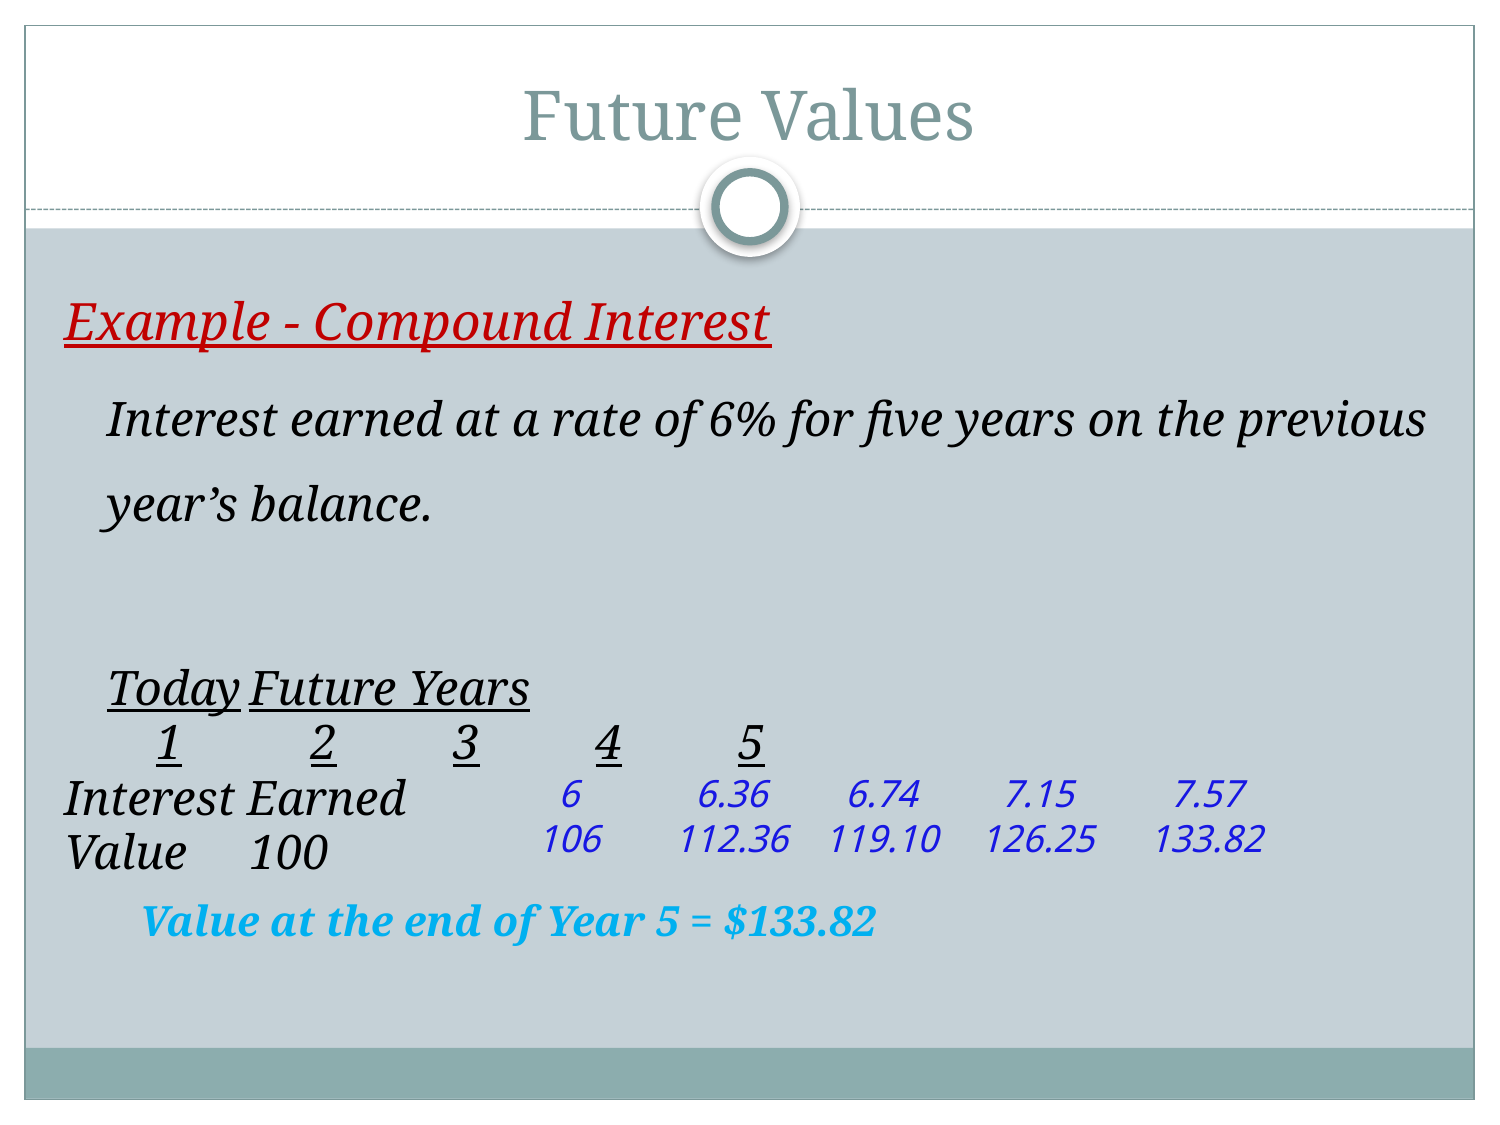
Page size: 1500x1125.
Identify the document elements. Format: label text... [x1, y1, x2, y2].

text_box 6.74 119.10 [787, 762, 950, 868]
text_box 6.36 112.36 [637, 762, 787, 868]
text_box 7.15 126.25 [950, 762, 1112, 868]
text_box 6 106 [499, 762, 637, 868]
text_box 7.57 133.82 [1112, 762, 1300, 868]
title Future Values [49, 37, 1450, 162]
text_box Value at the end of Year 5 = $133.82 [124, 887, 1263, 953]
list Example - Compound Interest Interest earned at a rate of 6% for five years on the previous year’s balance. Today Future Years 1 2 3 4 5 Interest Earned Value 100 [49, 250, 1445, 1001]
